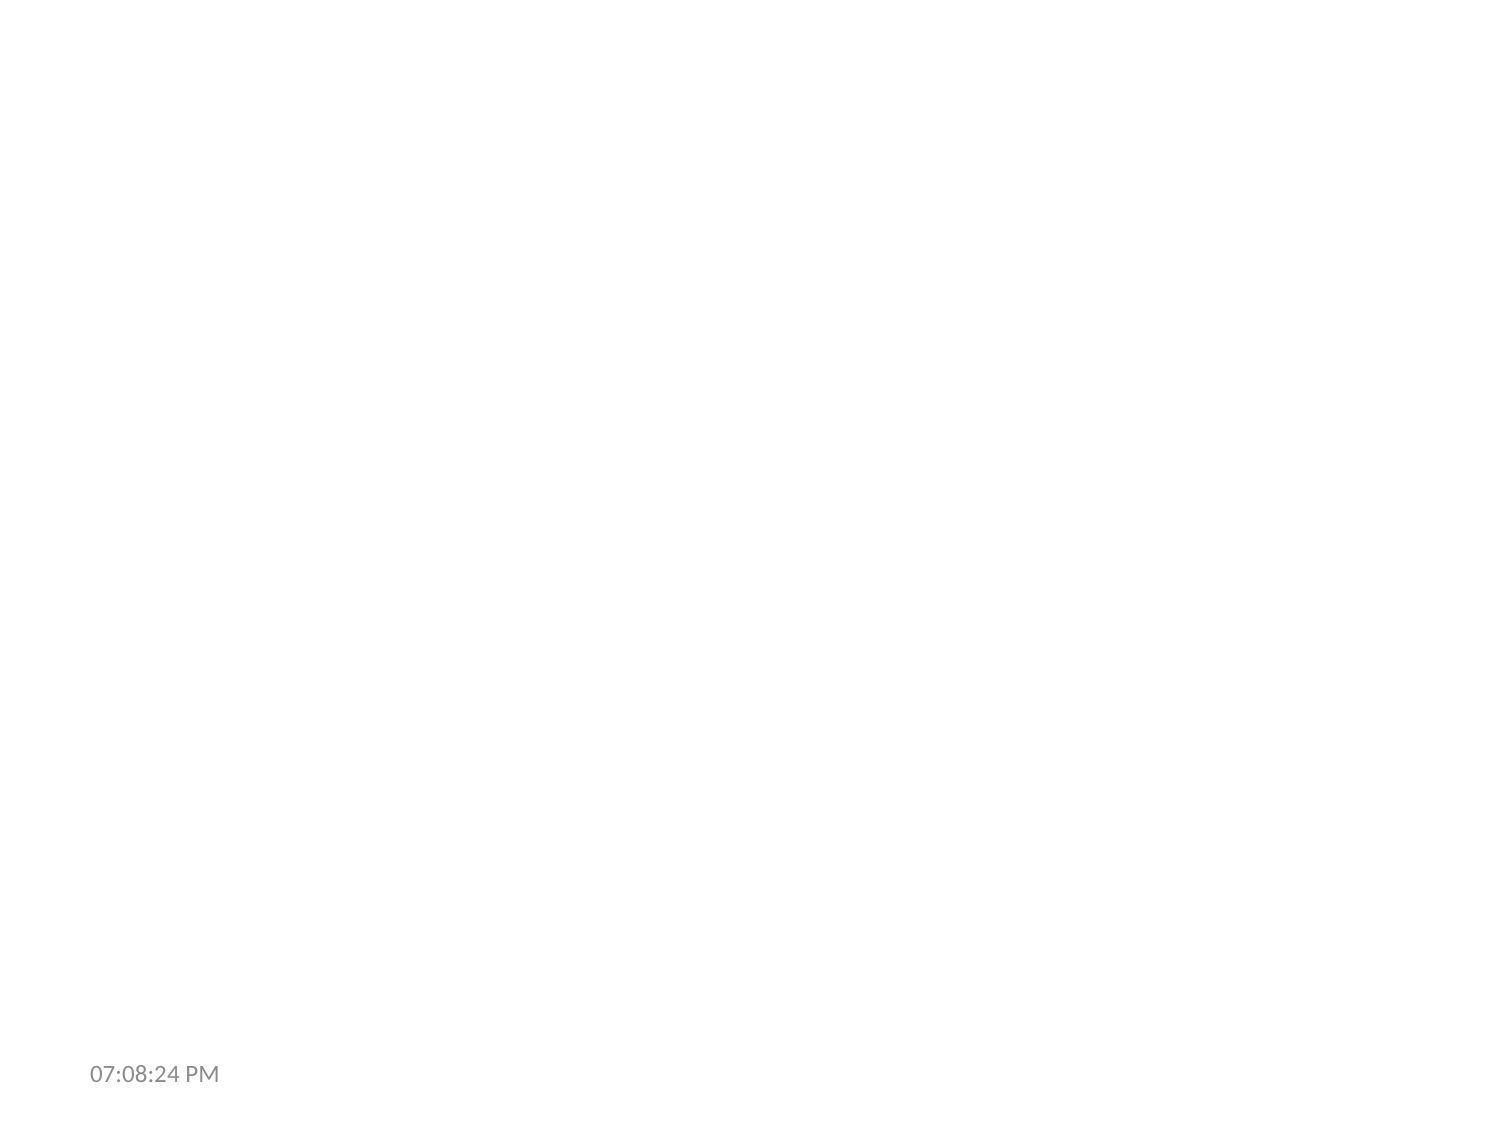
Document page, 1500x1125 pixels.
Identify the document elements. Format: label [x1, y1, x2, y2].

slide_number [75, 1042, 425, 1103]
